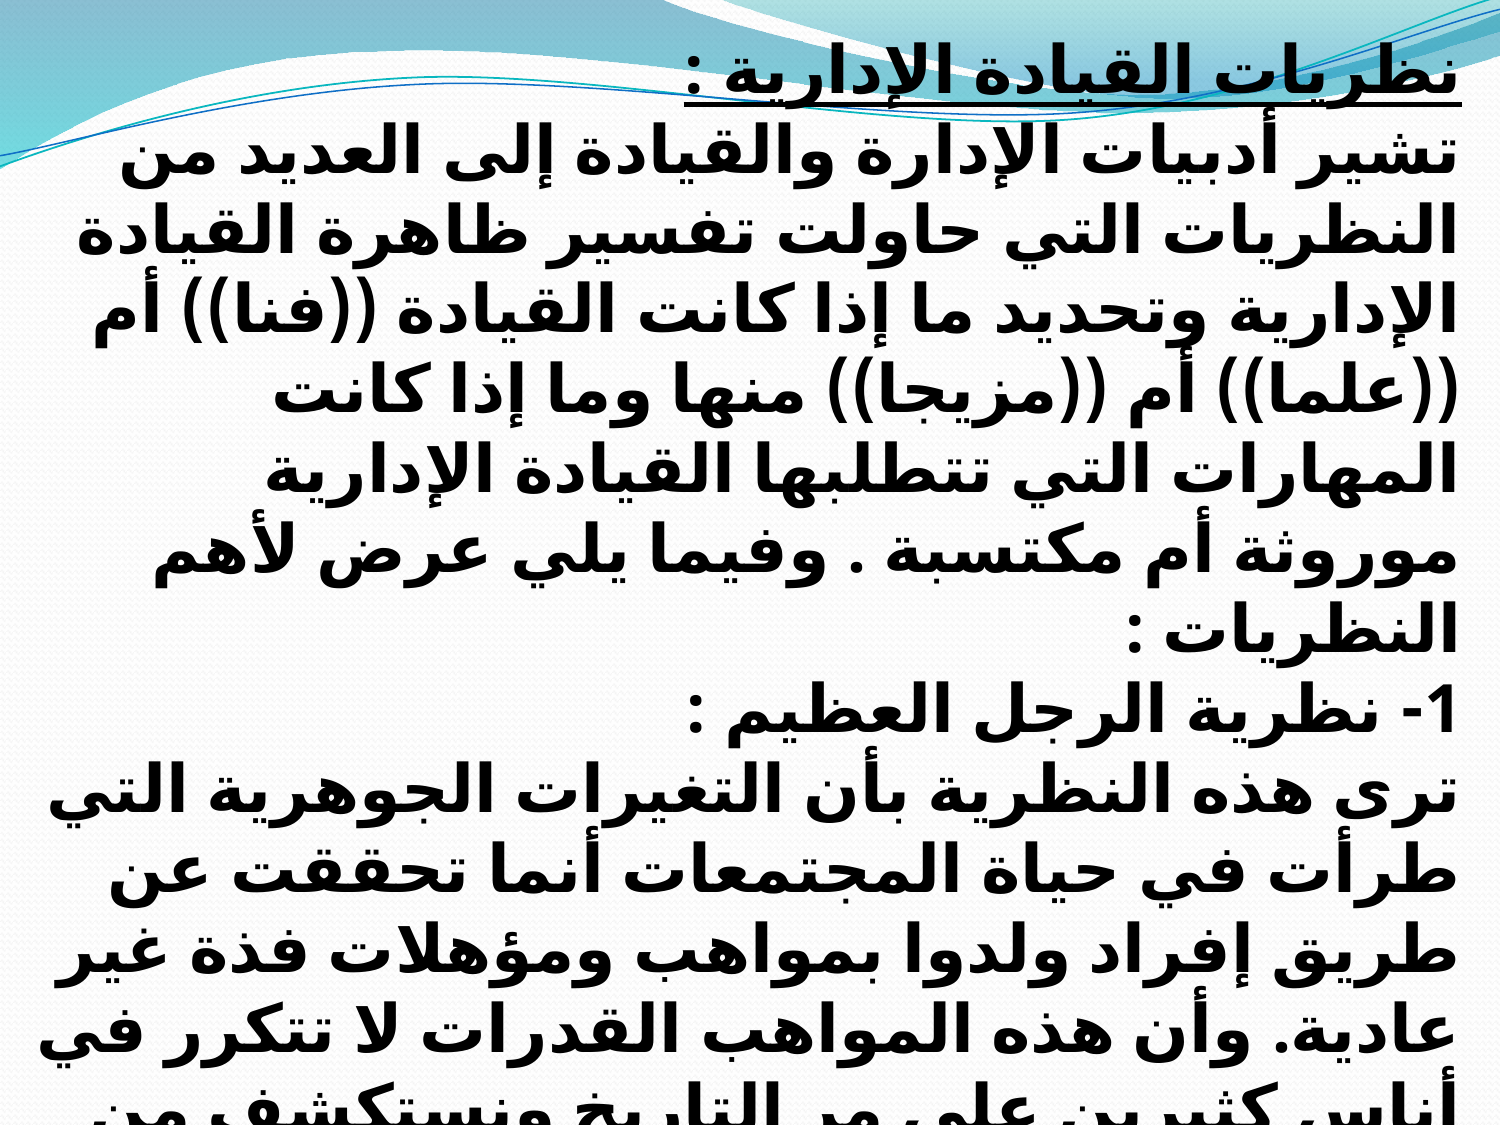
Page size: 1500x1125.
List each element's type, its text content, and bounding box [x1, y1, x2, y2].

text_box نظريات القيادة الإدارية : تشير أدبيات الإدارة والقيادة إلى العديد من النظريات التي حاولت تفسير ظاهرة القيادة الإدارية وتحديد ما إذا كانت القيادة ((فنا)) أم ((علما)) أم ((مزيجا)) منها وما إذا كانت المهارات التي تتطلبها القيادة الإدارية موروثة أم مكتسبة . وفيما يلي عرض لأهم النظريات : 1- نظرية الرجل العظيم : ترى هذه النظرية بأن التغيرات الجوهرية التي طرأت في حياة المجتمعات أنما تحققت عن طريق إفراد ولدوا بمواهب ومؤهلات فذة غير عادية. وأن هذه المواهب القدرات لا تتكرر في أناس كثيرين على مر التاريخ ونستكشف من ذلك أن هذه النظرية تفترض بأن الصفات الفذة التي يمتاز بها الفرد ليصبح قائد هي صفات موروثة ومكتسبة . [17, 19, 1477, 1125]
